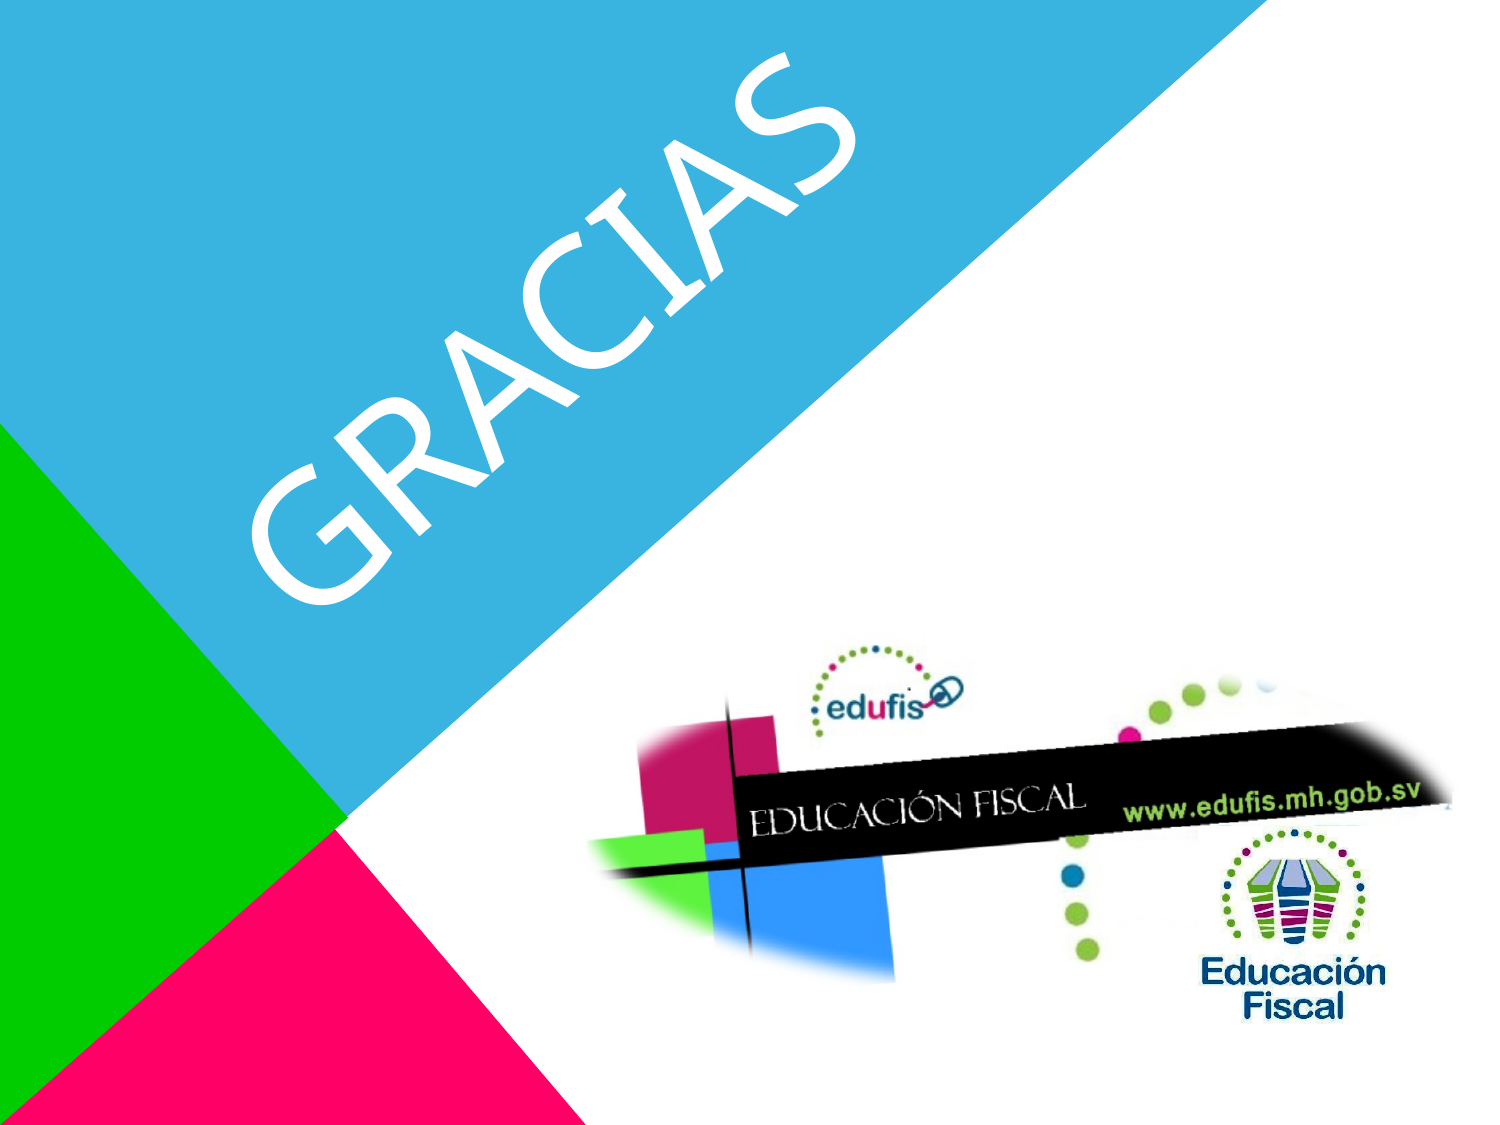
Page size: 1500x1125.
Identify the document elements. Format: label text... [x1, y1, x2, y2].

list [568, 644, 1471, 1000]
picture [1198, 826, 1389, 1024]
picture [796, 633, 975, 755]
text_box [0, 420, 351, 1125]
title gracias [174, 0, 938, 696]
